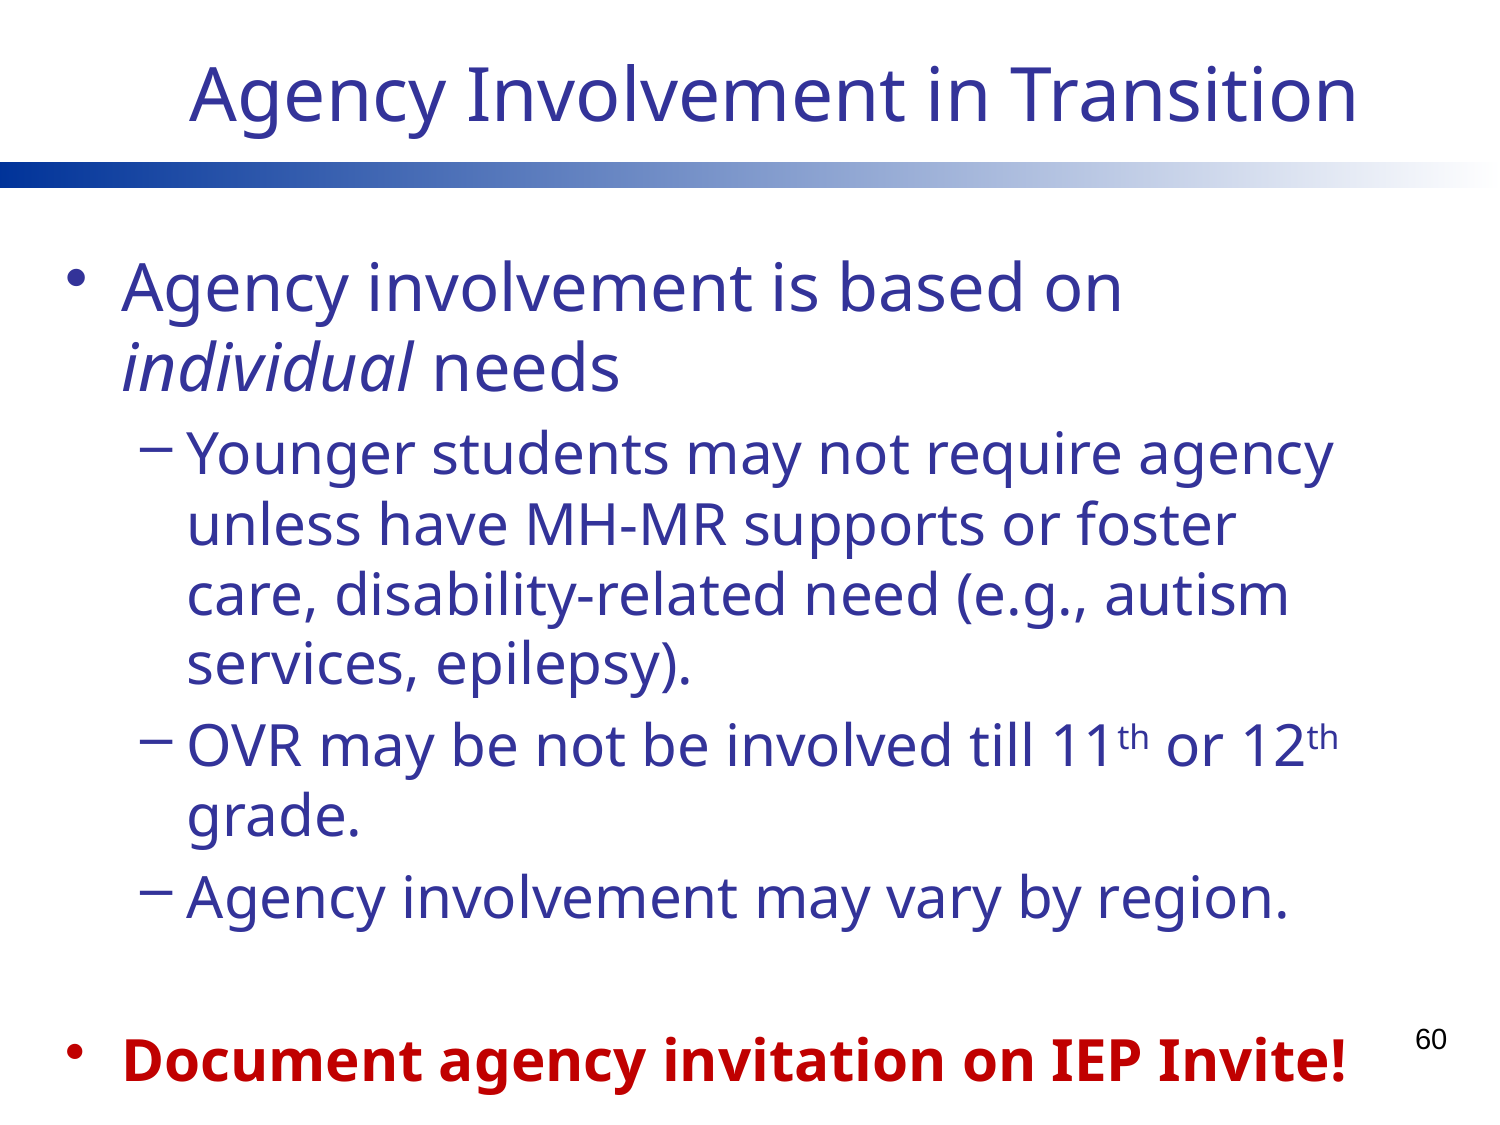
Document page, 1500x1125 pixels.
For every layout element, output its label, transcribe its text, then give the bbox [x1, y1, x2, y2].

list Agency involvement is based on individual needs Younger students may not require agency unless have MH-MR supports or foster care, disability-related need (e.g., autism services, epilepsy). OVR may be not be involved till 11th or 12th grade. Agency involvement may vary by region. Document agency invitation on IEP Invite! [50, 237, 1388, 1088]
slide_number 60 [1387, 1012, 1463, 1091]
title Agency Involvement in Transition [125, 45, 1425, 138]
